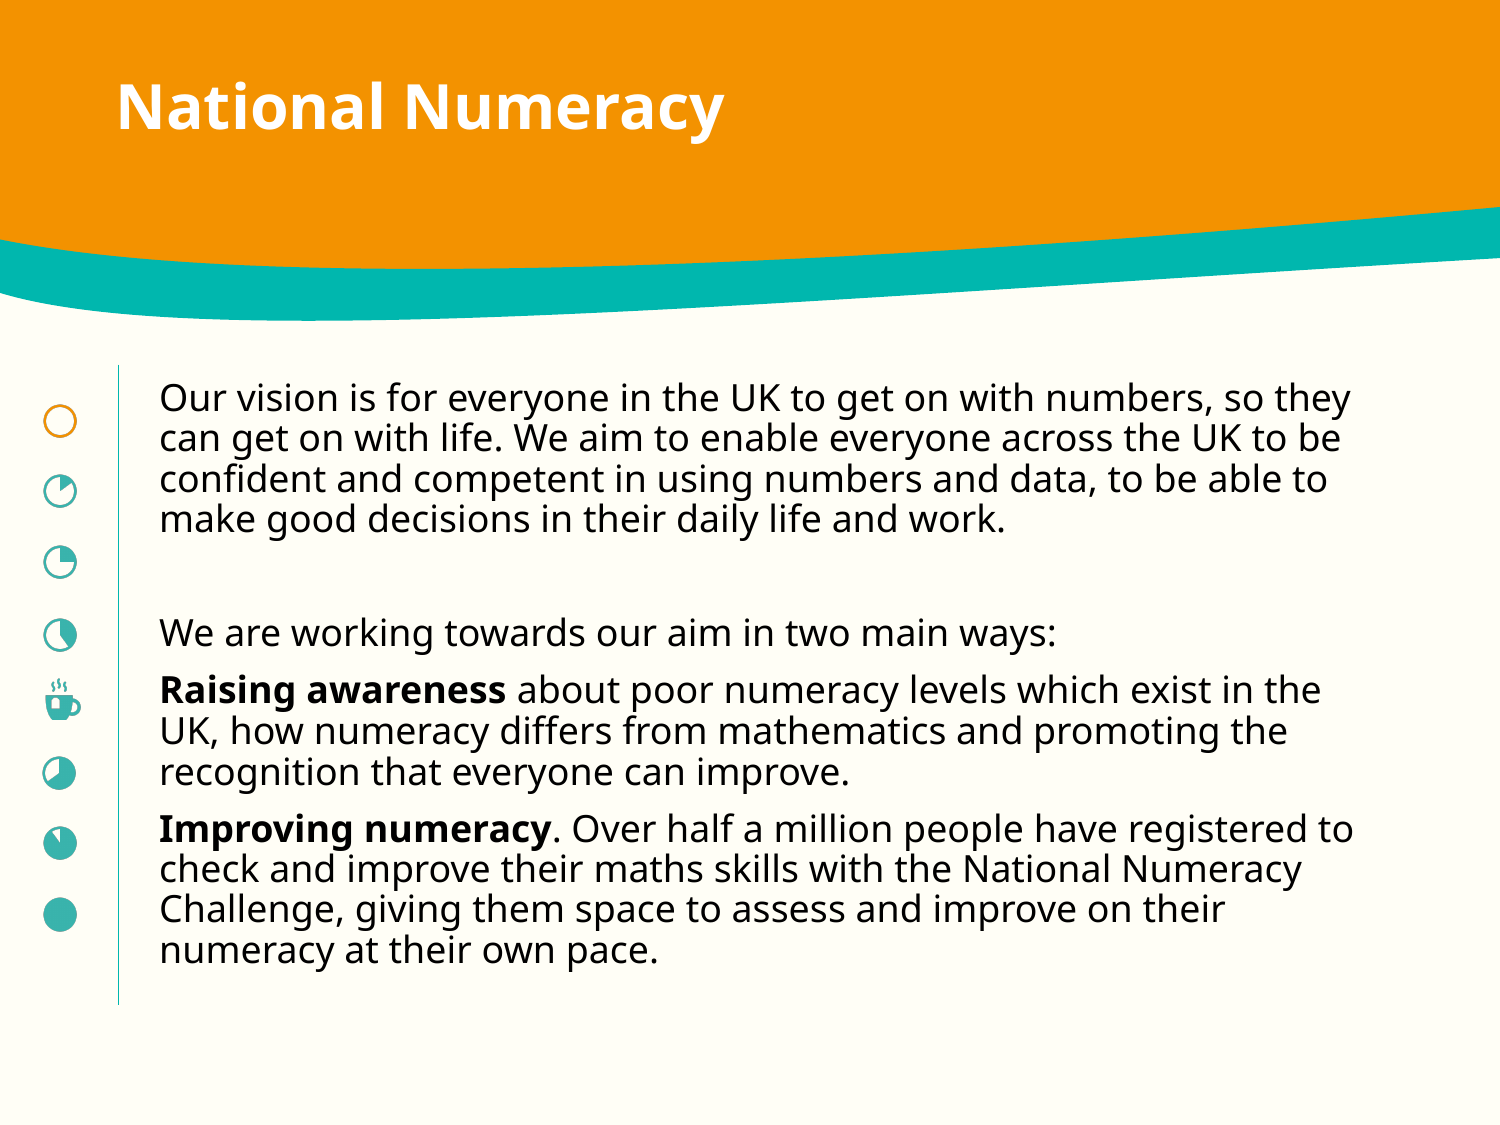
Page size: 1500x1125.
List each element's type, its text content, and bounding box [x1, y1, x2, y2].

picture [39, 470, 81, 512]
picture [39, 541, 81, 583]
list National Numeracy [100, 67, 1411, 258]
picture [36, 672, 90, 726]
picture [39, 893, 81, 936]
picture [39, 822, 81, 864]
picture [38, 752, 80, 794]
picture [39, 614, 81, 656]
list Our vision is for everyone in the UK to get on with numbers, so they can get on with life. We aim to enable everyone across the UK to be confident and competent in using numbers and data, to be able to make good decisions in their daily life and work. We are working towards our aim in two main ways: Raising awareness about poor numeracy levels which exist in the UK, how numeracy differs from mathematics and promoting the recognition that everyone can improve. Improving numeracy. Over half a million people have registered to check and improve their maths skills with the National Numeracy Challenge, giving them space to assess and improve on their numeracy at their own pace. [144, 371, 1399, 1020]
picture [39, 400, 81, 442]
